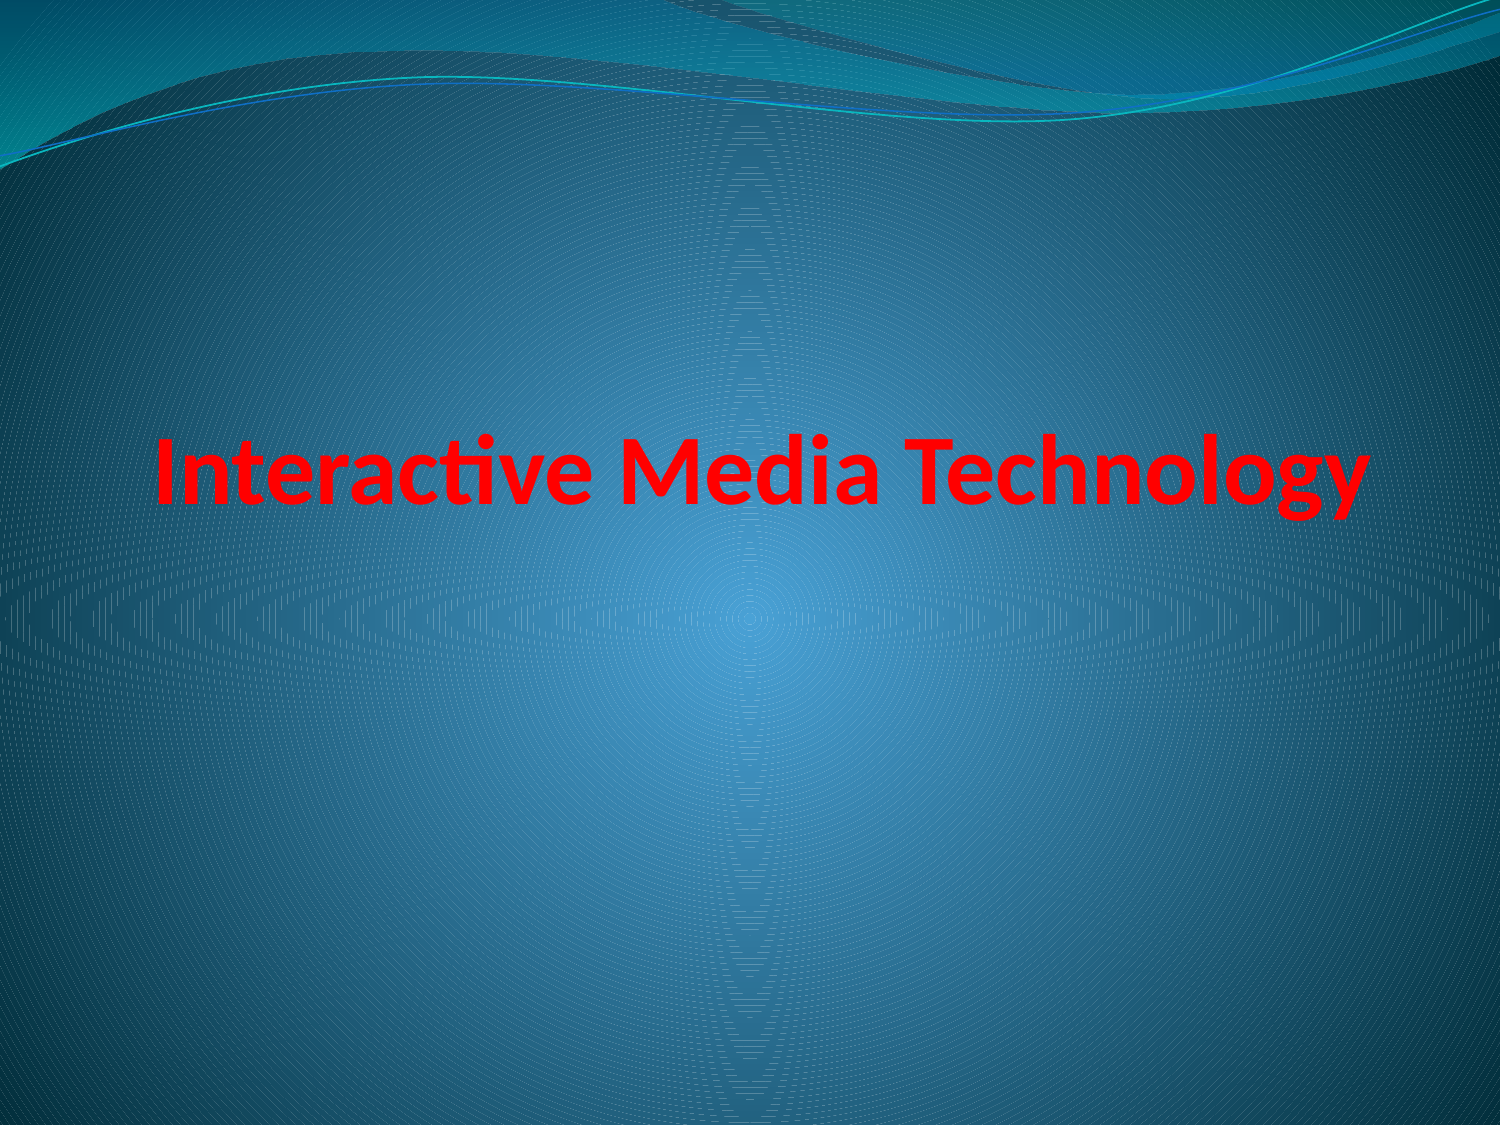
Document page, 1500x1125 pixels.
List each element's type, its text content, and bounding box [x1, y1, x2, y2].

title Interactive Media Technology [87, 224, 1376, 525]
